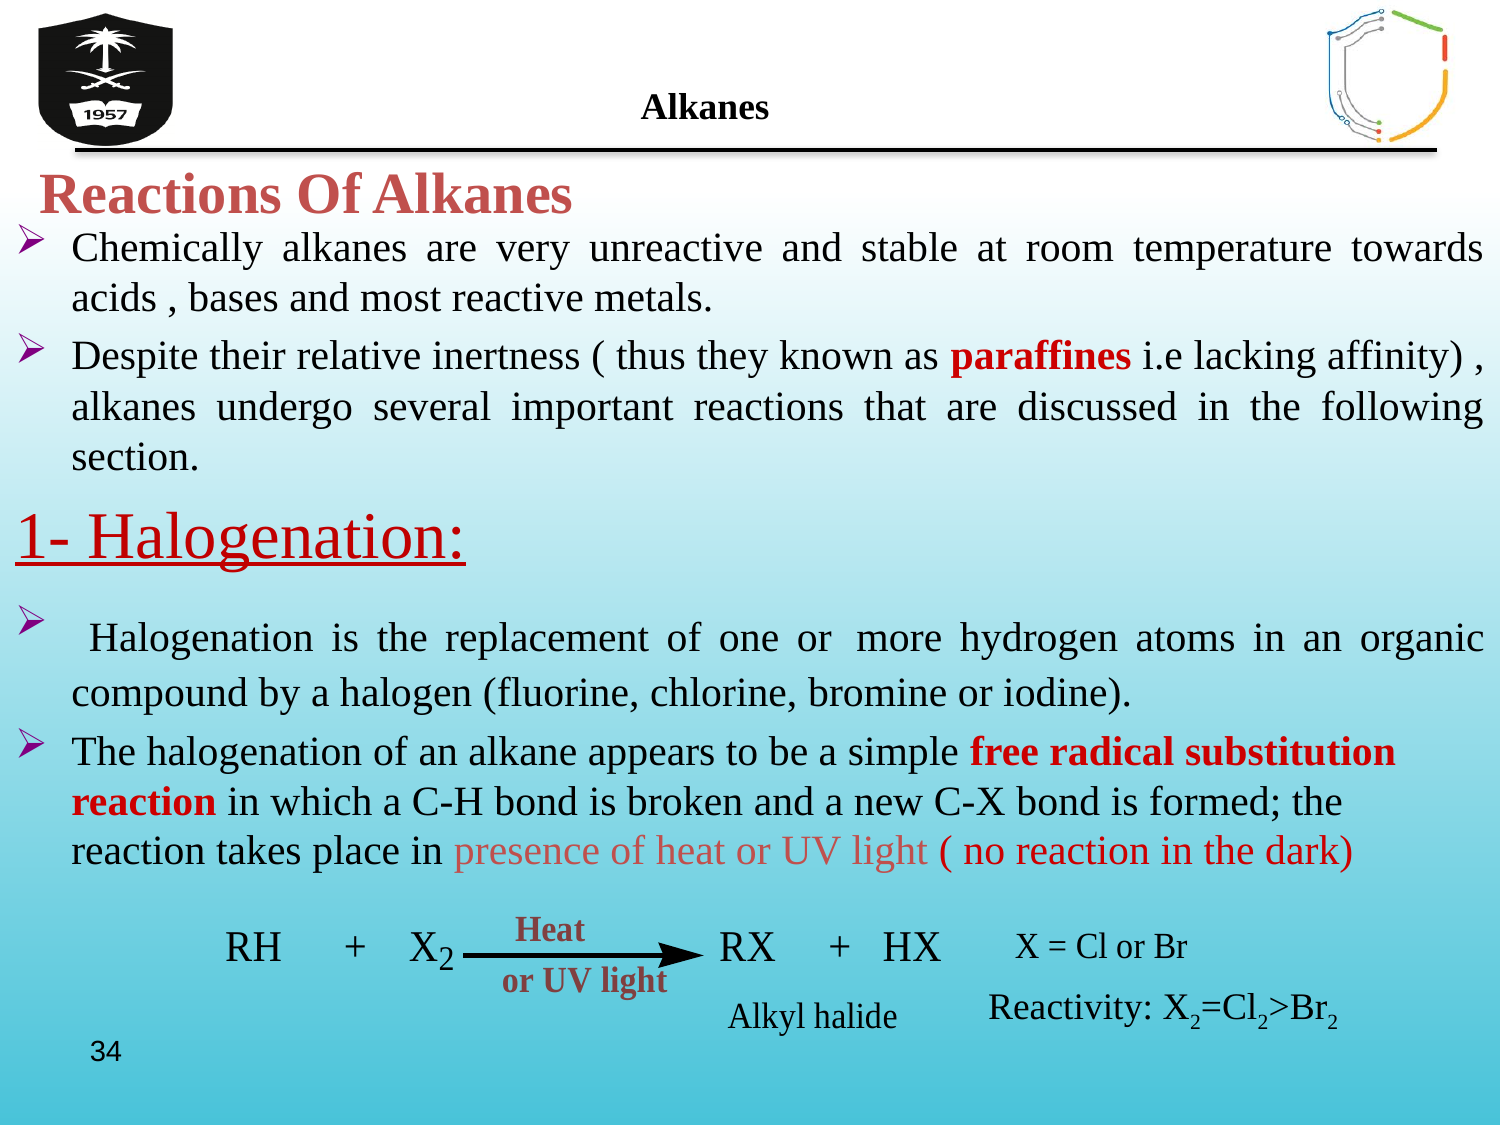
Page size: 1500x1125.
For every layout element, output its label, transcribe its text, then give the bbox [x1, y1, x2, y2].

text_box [224, 912, 1188, 1038]
list Chemically alkanes are very unreactive and stable at room temperature towards acids , bases and most reactive metals. Despite their relative inertness ( thus they known as paraffines i.e lacking affinity) , alkanes undergo several important reactions that are discussed in the following section. 1- Halogenation: Halogenation is the replacement of one or more hydrogen atoms in an organic compound by a halogen (fluorine, chlorine, bromine or iodine). The halogenation of an alkane appears to be a simple free radical substitution reaction in which a C-H bond is broken and a new C-X bond is formed; the reaction takes place in presence of heat or UV light ( no reaction in the dark) [0, 212, 1500, 950]
text_box Alkanes [625, 74, 785, 135]
text_box Reactivity: X2=Cl2>Br2 [1190, 974, 1354, 1041]
picture [37, 12, 176, 151]
picture [1299, 0, 1476, 165]
title Reactions Of Alkanes [1, 137, 627, 212]
text_box 34 [75, 1024, 425, 1103]
